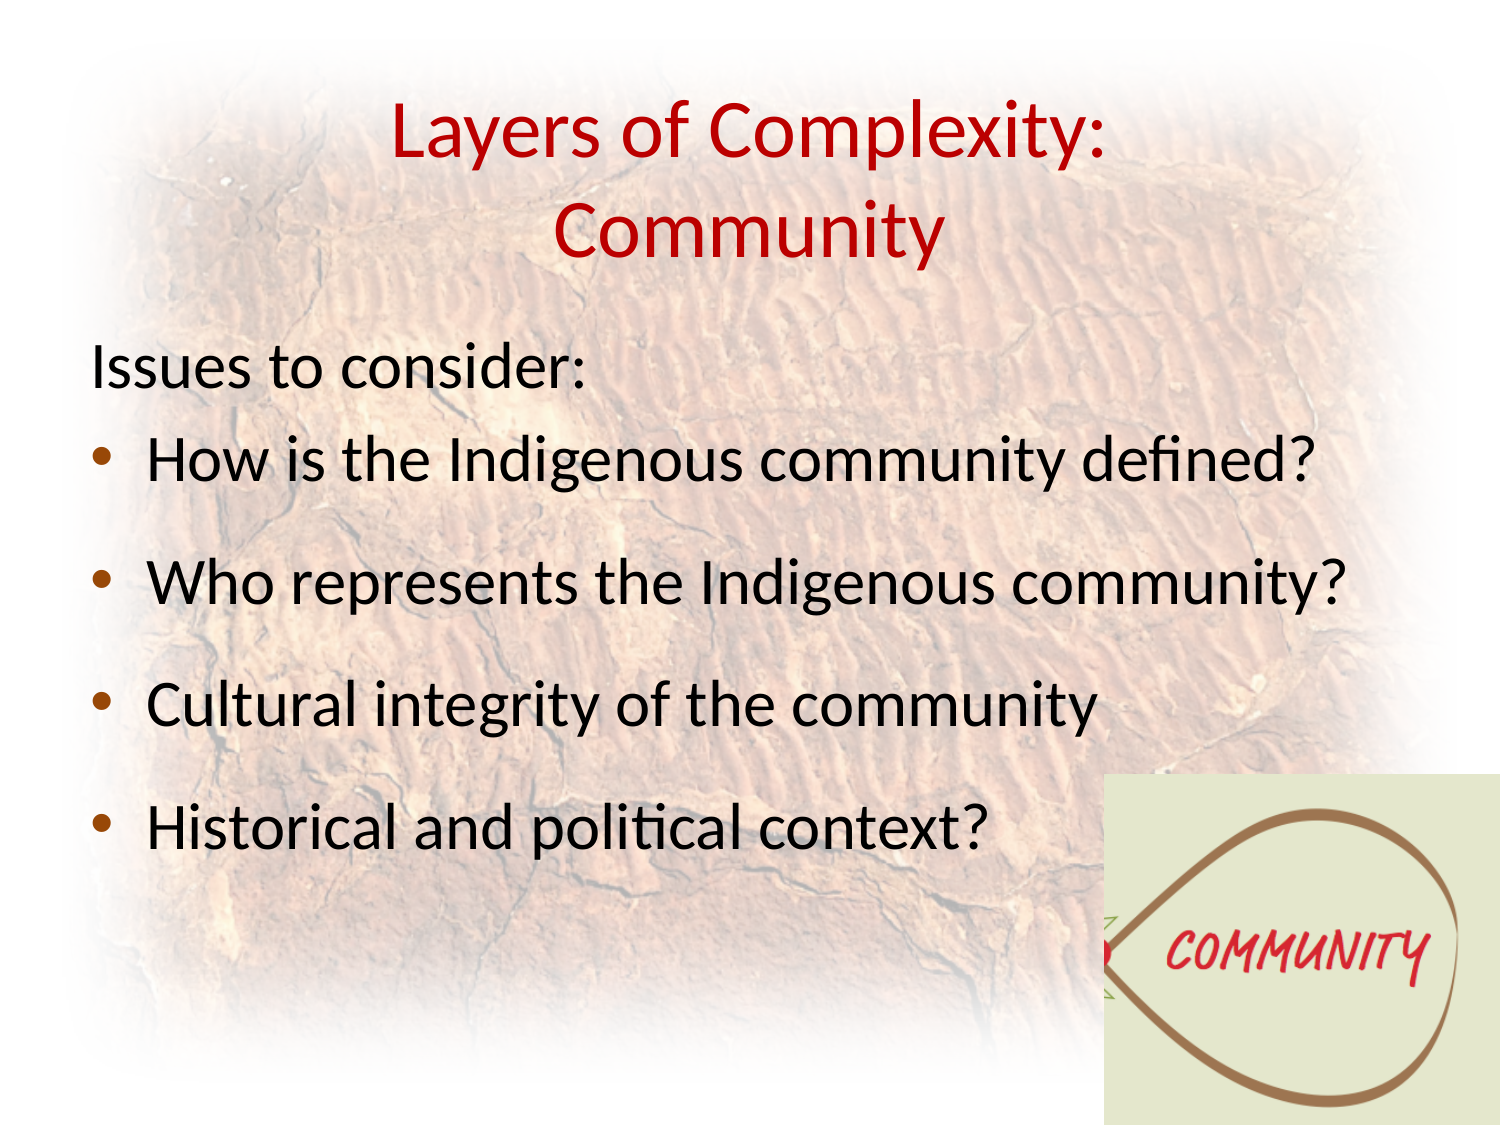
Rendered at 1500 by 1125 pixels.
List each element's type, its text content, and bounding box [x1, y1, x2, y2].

list Issues to consider: How is the Indigenous community defined? Who represents the Indigenous community? Cultural integrity of the community Historical and political context? [75, 314, 1425, 1083]
picture [1104, 774, 1500, 1125]
title Layers of Complexity: Community [75, 45, 1425, 303]
